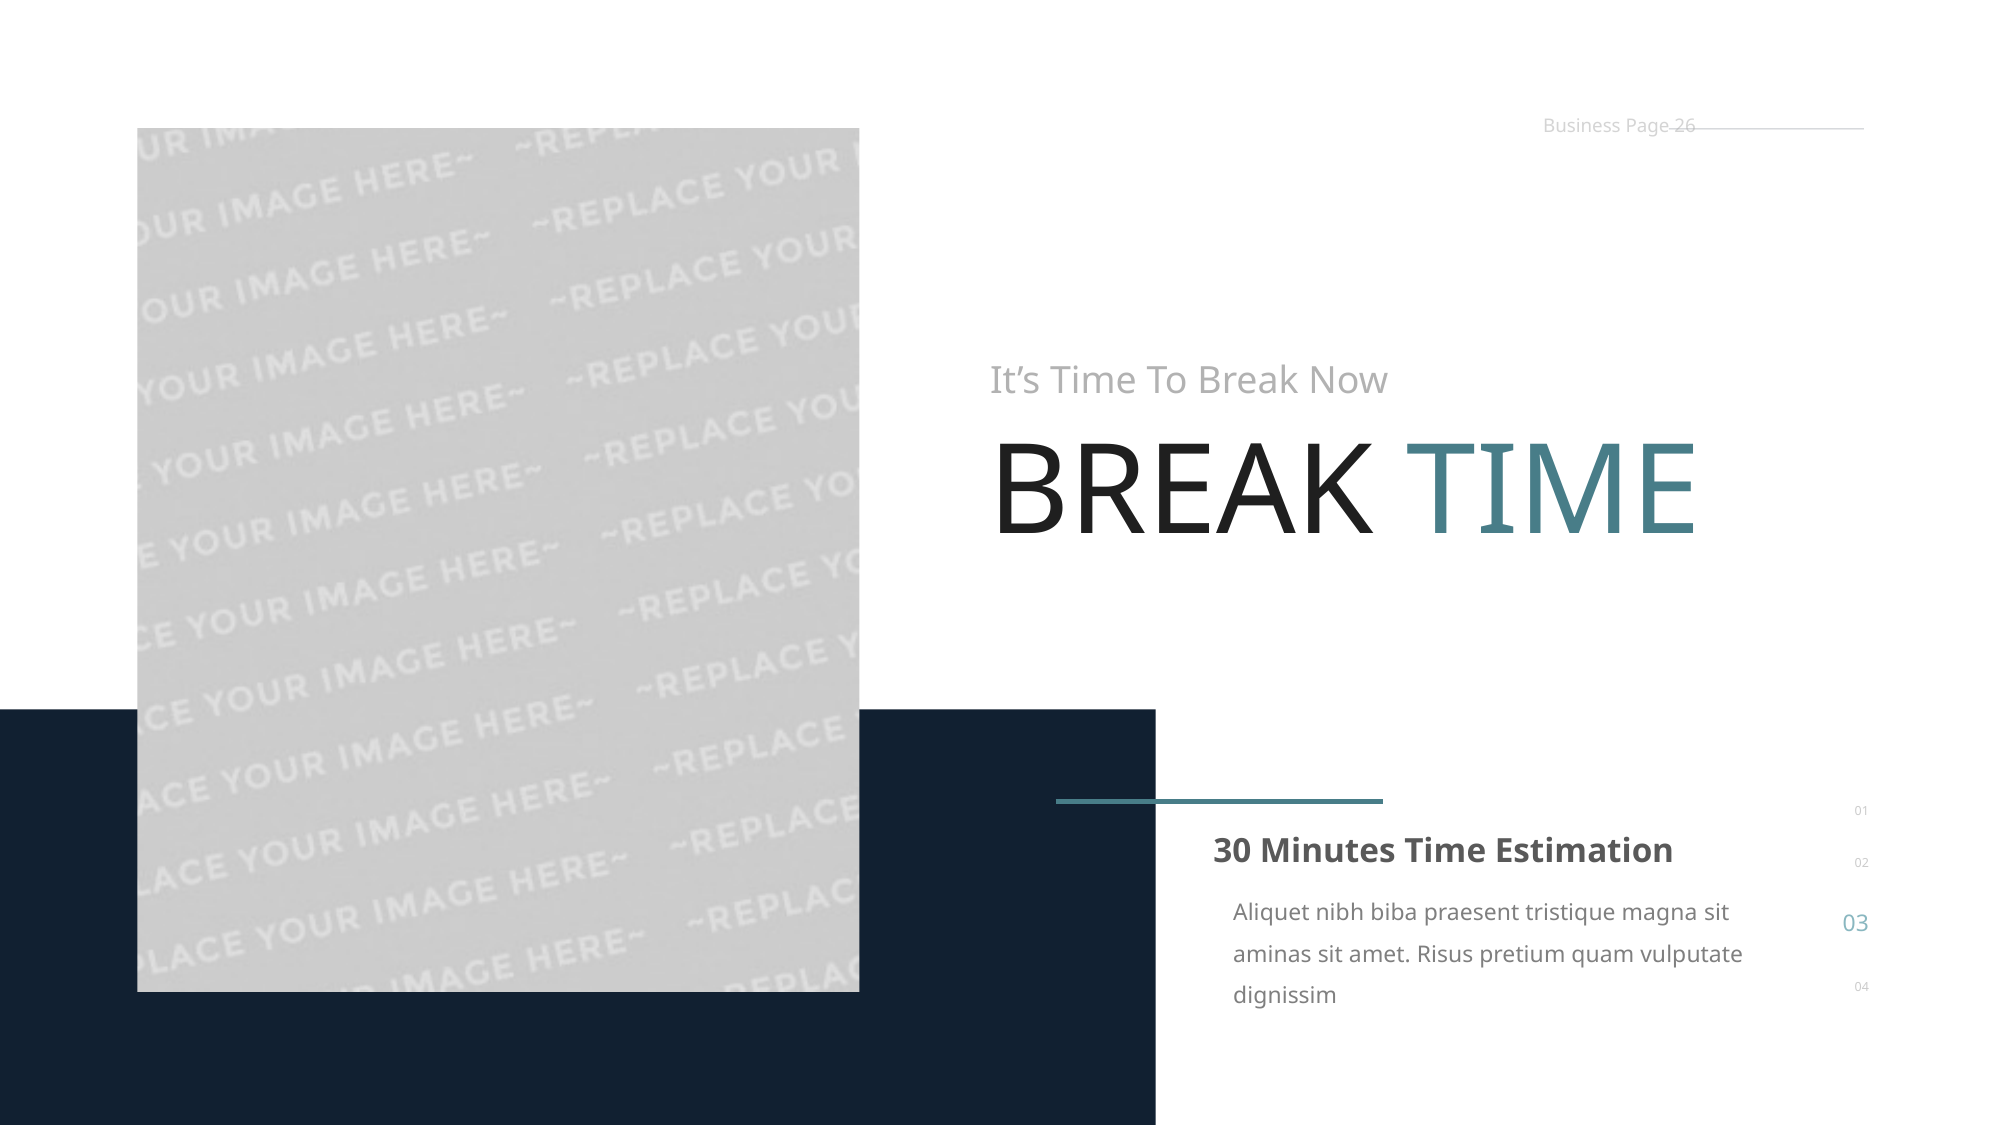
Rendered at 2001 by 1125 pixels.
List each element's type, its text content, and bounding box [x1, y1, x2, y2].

text_box Aliquet nibh biba praesent tristique magna sit aminas sit amet. Risus pretium quam vulputate dignissim [1218, 876, 1805, 1016]
picture [137, 128, 860, 992]
text_box BREAK TIME [973, 401, 1788, 567]
text_box Business Page 26 [1457, 106, 1711, 147]
text_box [0, 708, 1157, 1125]
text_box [1827, 795, 1884, 1002]
text_box 30 Minutes Time Estimation [1198, 822, 1690, 877]
text_box It’s Time To Break Now [975, 348, 1404, 409]
